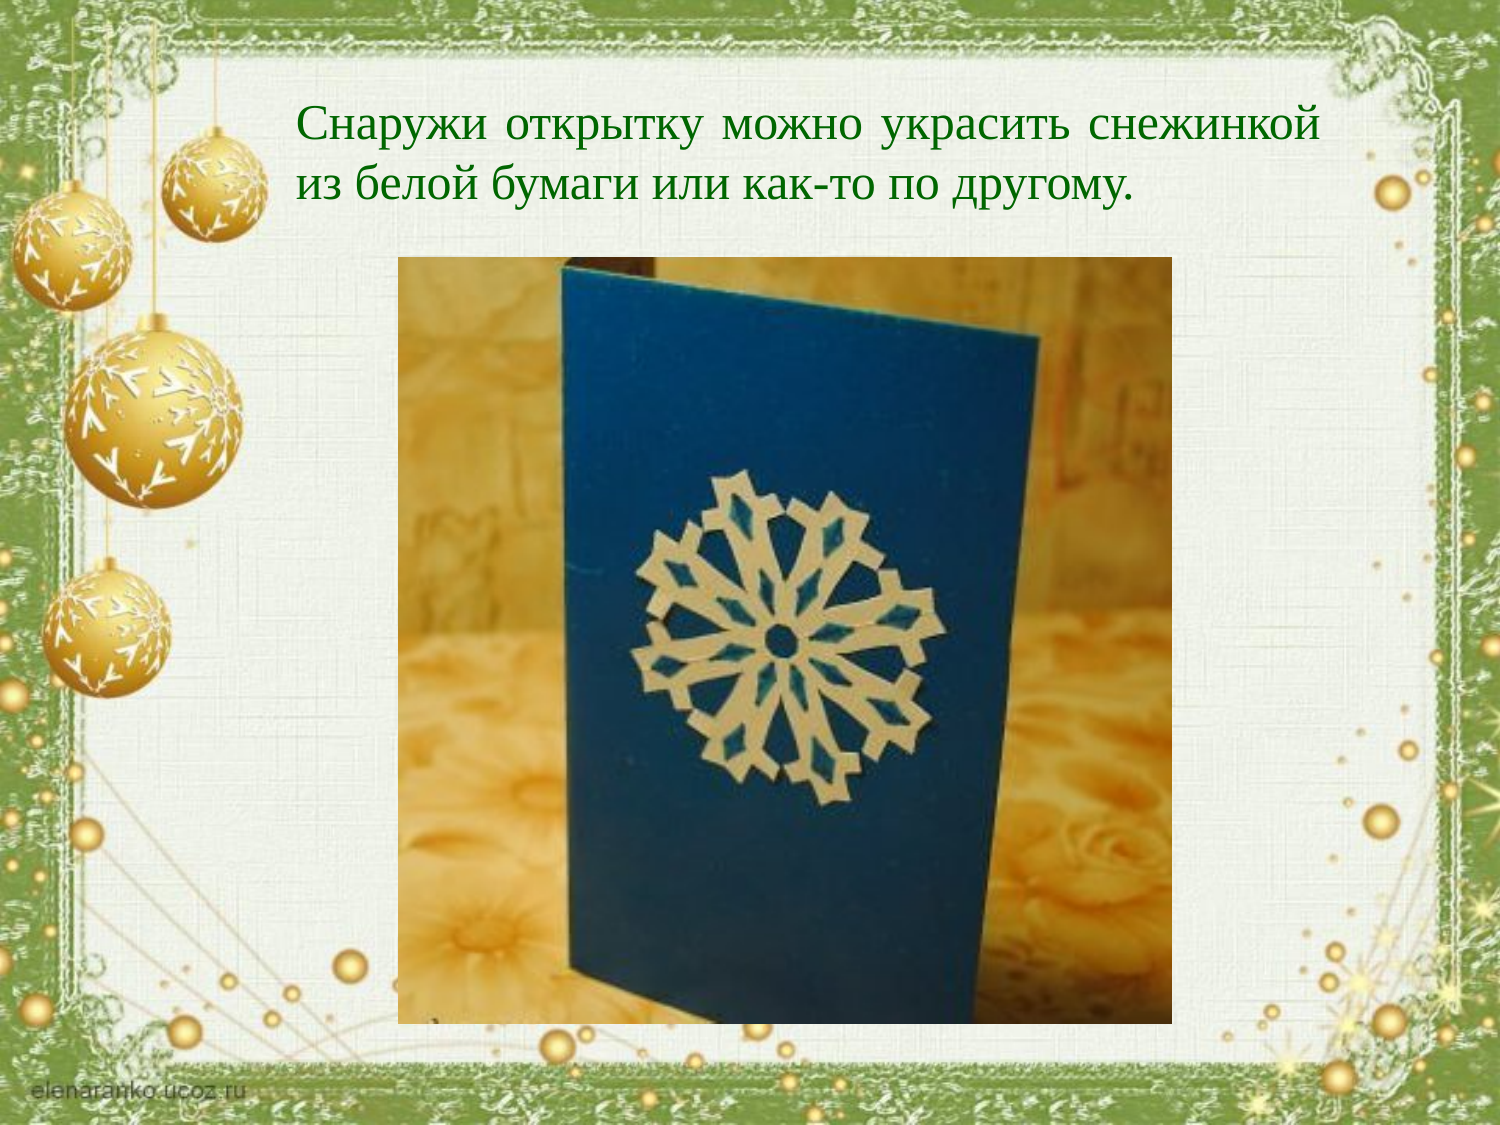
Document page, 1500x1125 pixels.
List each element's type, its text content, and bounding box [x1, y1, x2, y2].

text_box Снаружи открытку можно украсить снежинкой из белой бумаги или как-то по другому. [281, 81, 1336, 217]
picture [0, 0, 1500, 1125]
